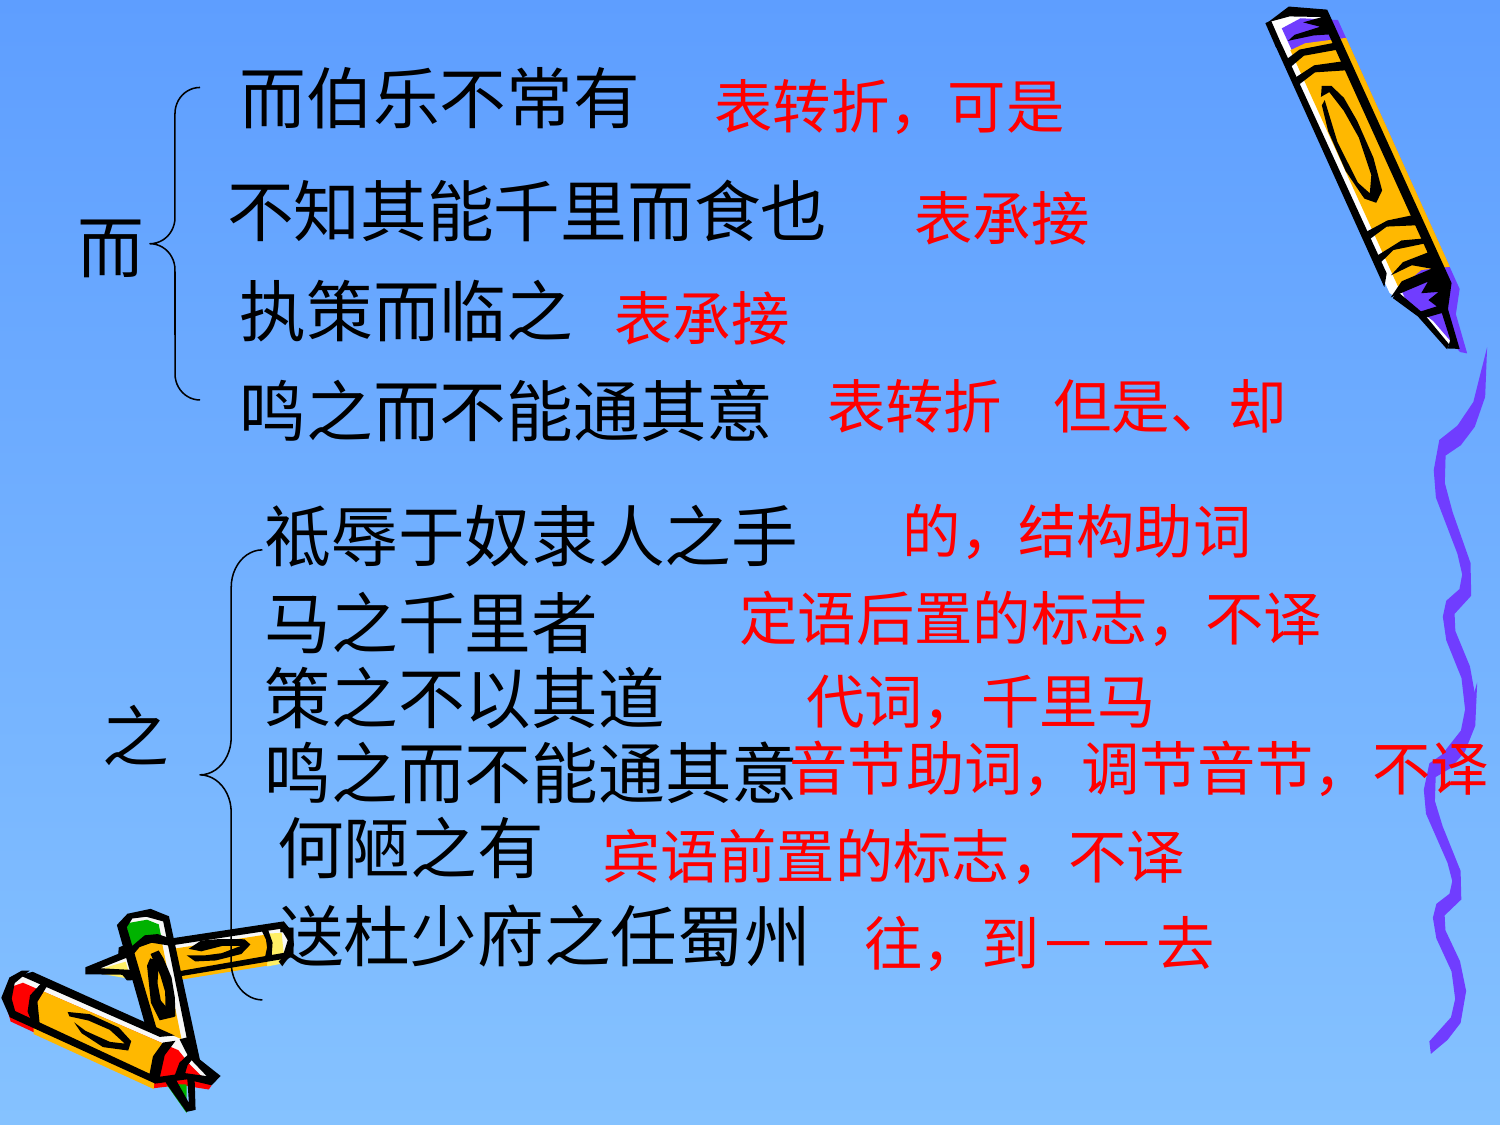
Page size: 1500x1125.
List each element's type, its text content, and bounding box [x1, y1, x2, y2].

text_box 而 [201, 198, 463, 294]
text_box 的，结构助词 [887, 487, 1338, 573]
text_box 表承接 [900, 174, 1463, 260]
text_box 祗辱于奴隶人之手 [249, 487, 863, 583]
text_box [150, 87, 201, 400]
text_box 何陋之有 [262, 799, 600, 887]
text_box 不知其能千里而食也 [212, 162, 875, 258]
text_box 策之不以其道 [249, 649, 725, 724]
text_box 往，到－－去 [849, 900, 1350, 985]
text_box [199, 553, 263, 1000]
text_box 而 [62, 198, 174, 294]
text_box 表转折 但是、却 [812, 362, 1425, 448]
text_box 而伯乐不常有 [224, 49, 688, 145]
text_box 鸣之而不能通其意 [225, 362, 863, 458]
text_box 代词，千里马 [725, 649, 1213, 745]
text_box 之 [87, 687, 231, 783]
text_box 马之千里者 [249, 574, 675, 649]
text_box 宾语前置的标志，不译 [587, 812, 1225, 898]
text_box 定语后置的标志，不译 [724, 575, 1463, 660]
text_box [987, 499, 1053, 575]
text_box 送杜少府之任蜀州 [262, 887, 925, 983]
text_box 表承接 [599, 275, 1213, 360]
text_box 执策而临之 [225, 262, 638, 358]
text_box 音节助词，调节音节，不译 [774, 725, 1500, 810]
text_box 鸣之而不能通其意 [249, 724, 888, 820]
text_box 表转折，可是 [699, 62, 1275, 148]
